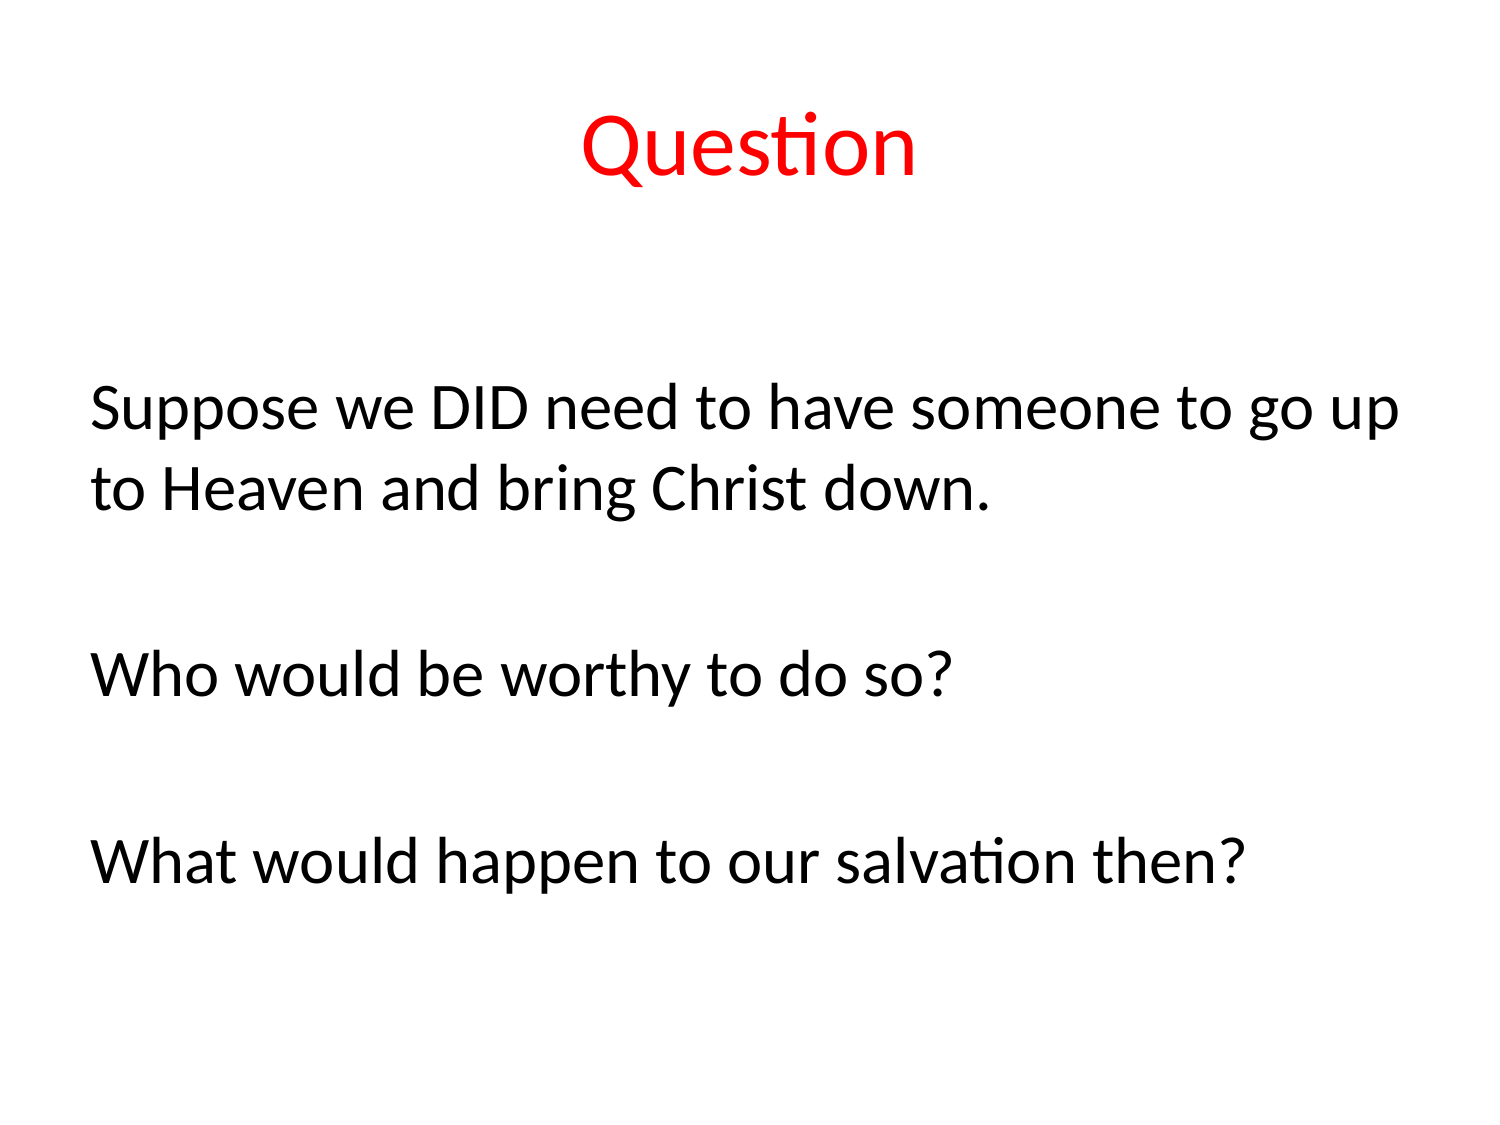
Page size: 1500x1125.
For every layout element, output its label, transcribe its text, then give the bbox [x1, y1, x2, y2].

list Suppose we DID need to have someone to go up to Heaven and bring Christ down. Who would be worthy to do so? What would happen to our salvation then? [75, 262, 1425, 1005]
title Question [75, 45, 1425, 233]
